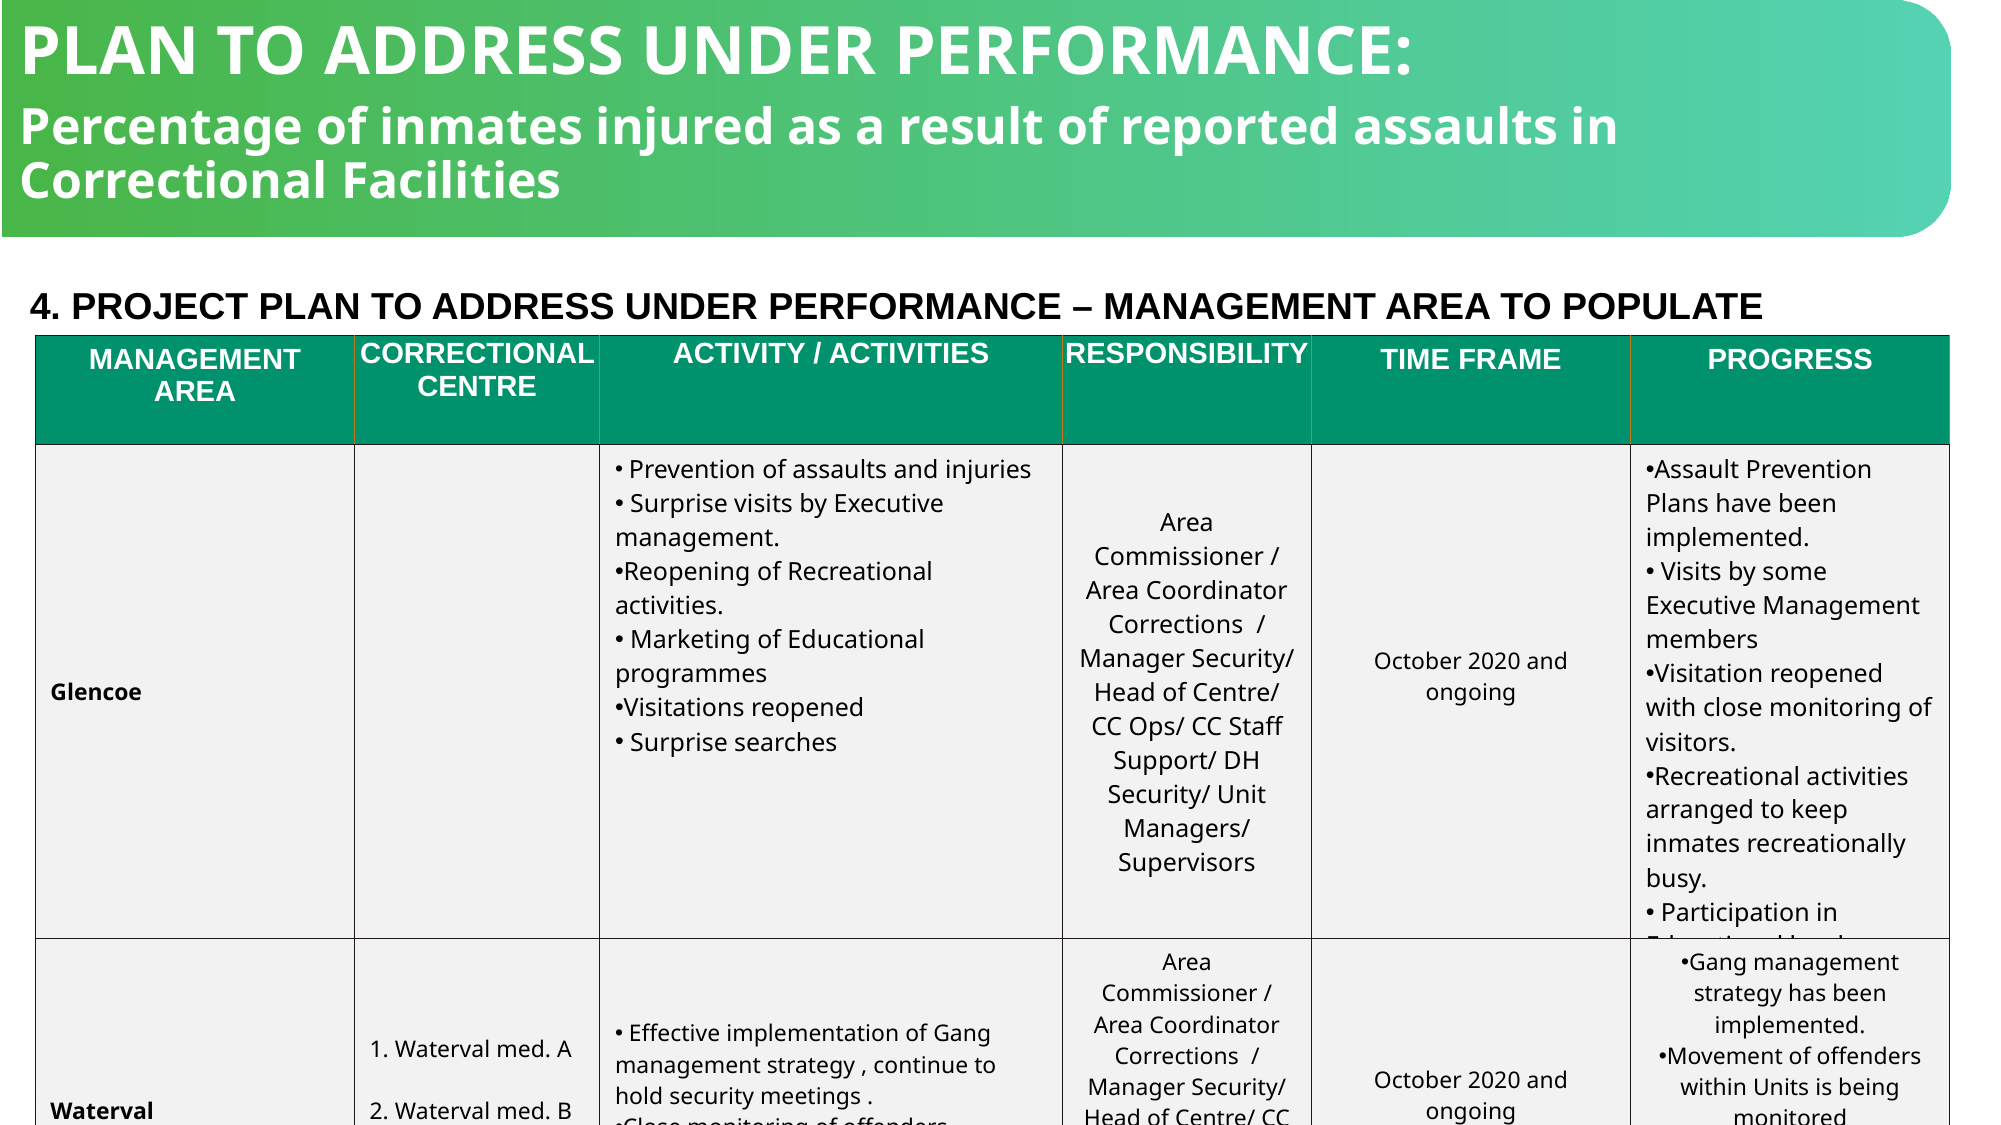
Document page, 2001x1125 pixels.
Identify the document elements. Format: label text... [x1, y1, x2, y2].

table_header PROGRESS [1631, 336, 1949, 444]
text_box 4. PROJECT PLAN TO ADDRESS UNDER PERFORMANCE – MANAGEMENT AREA TO POPULATE [0, 274, 1950, 335]
table_cell October 2020 and ongoing [1312, 445, 1630, 938]
table_cell Waterval [36, 939, 354, 1125]
table_header ACTIVITY / ACTIVITIES [600, 336, 1062, 444]
table_cell 1. Waterval med. A 2. Waterval med. B [355, 939, 599, 1125]
table_cell October 2020 and ongoing [1312, 939, 1630, 1125]
text_box PLAN TO ADDRESS UNDER PERFORMANCE: Percentage of inmates injured as a result of reported assaults in Correctional Facilities [4, 9, 1803, 96]
text_box [2, 0, 1951, 237]
table_cell Area Commissioner / Area Coordinator Corrections / Manager Security/ Head of Centre/ CC Ops/ CC Staff Support/ DH Security/ Unit Managers/ Supervisors [1063, 939, 1311, 1125]
table_cell [355, 445, 599, 938]
table_header MANAGEMENT AREA [36, 336, 354, 444]
table_cell Gang management strategy has been implemented. Movement of offenders within Units is being monitored Complaints and requests from offenders are being attended and responded to. [1631, 939, 1949, 1125]
table_cell Prevention of assaults and injuries Surprise visits by Executive management. Reopening of Recreational activities. Marketing of Educational programmes Visitations reopened Surprise searches [600, 445, 1062, 938]
table_header CORRECTIONAL CENTRE [355, 336, 599, 444]
table_header TIME FRAME [1312, 336, 1630, 444]
table_cell Assault Prevention Plans have been implemented. Visits by some Executive Management members Visitation reopened with close monitoring of visitors. Recreational activities arranged to keep inmates recreationally busy. Participation in Educational has been marketed [1631, 445, 1949, 938]
table_cell Effective implementation of Gang management strategy , continue to hold security meetings . Close monitoring of offenders. Proper handling of requests s and complaints. [600, 939, 1062, 1125]
table_cell Glencoe [36, 445, 354, 938]
table_cell Area Commissioner / Area Coordinator Corrections / Manager Security/ Head of Centre/ CC Ops/ CC Staff Support/ DH Security/ Unit Managers/ Supervisors [1063, 445, 1311, 938]
table_header RESPONSIBILITY [1063, 336, 1311, 444]
